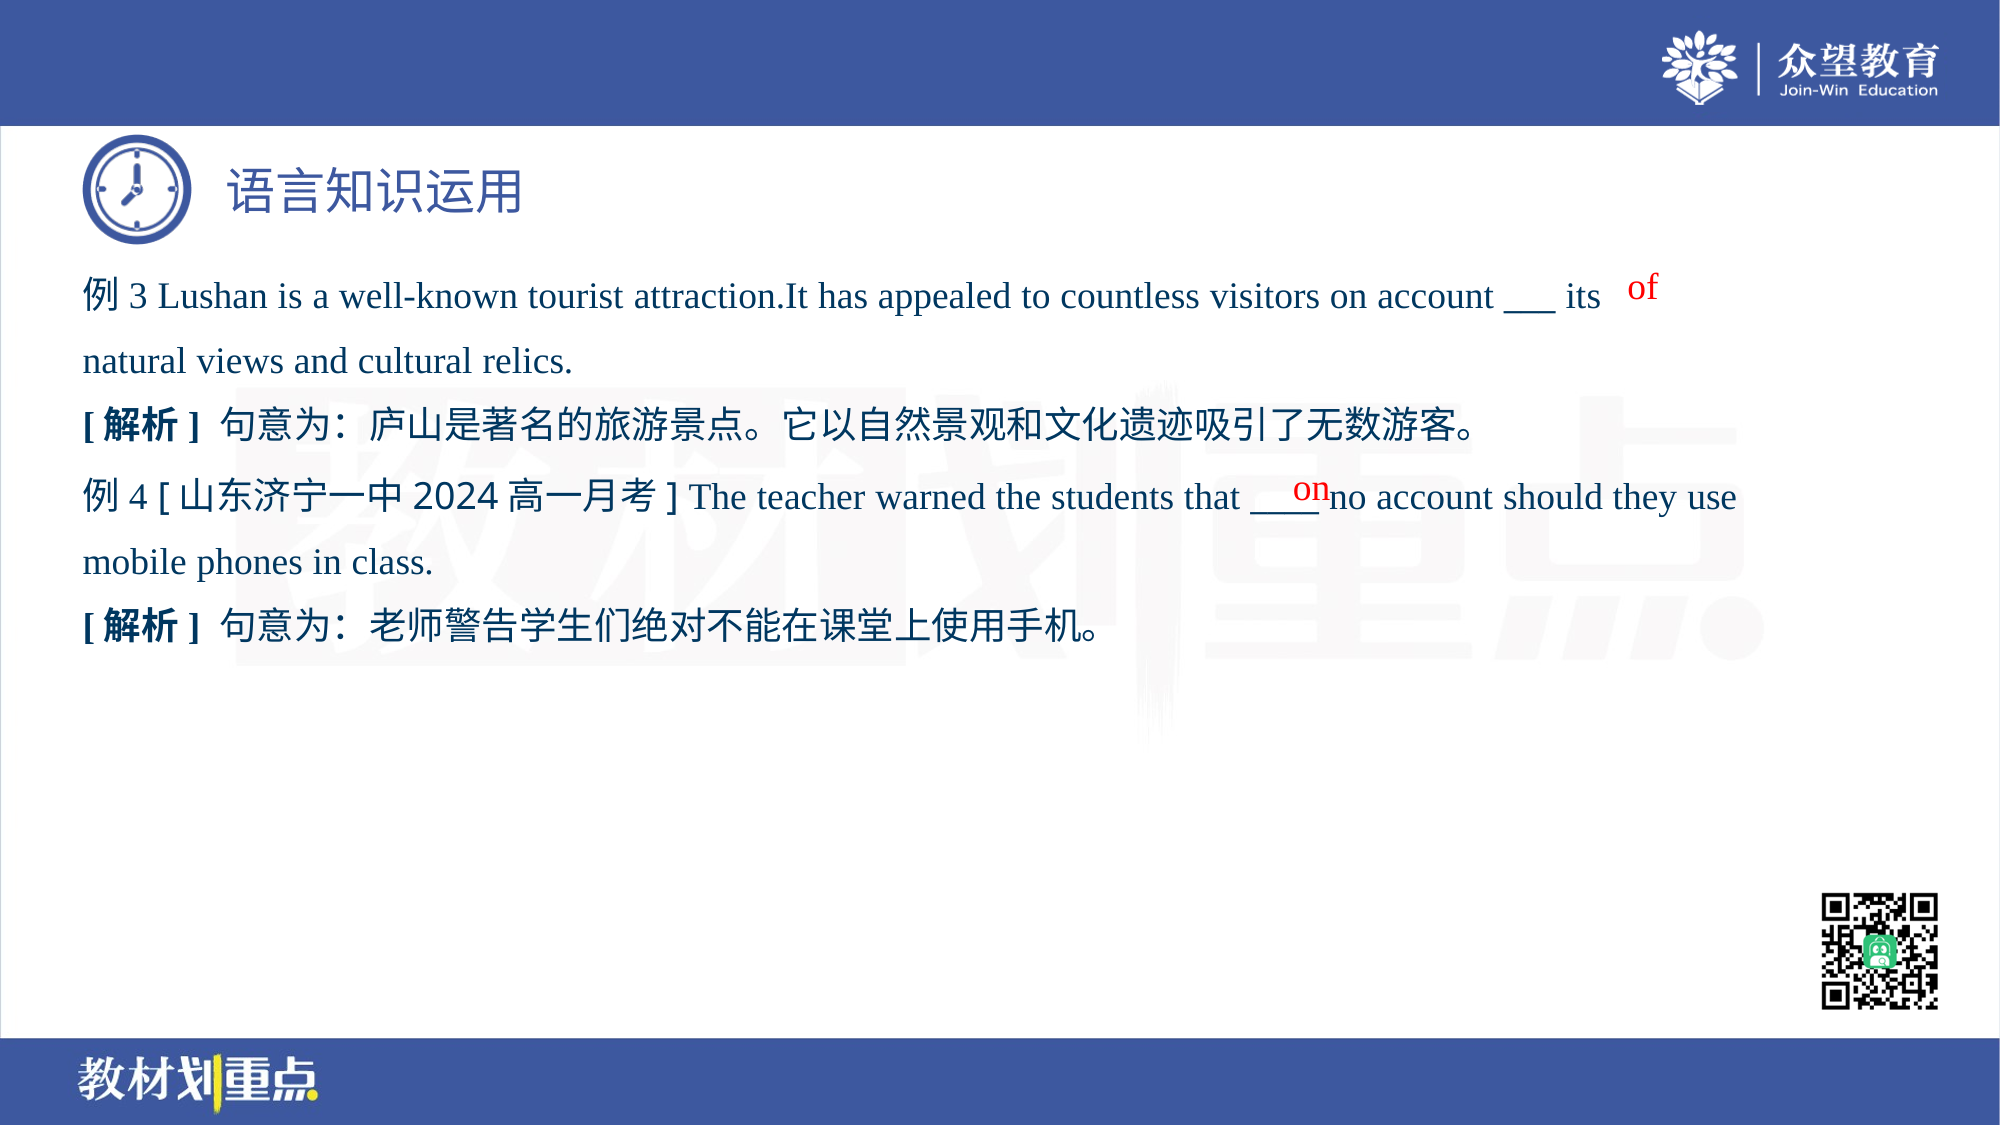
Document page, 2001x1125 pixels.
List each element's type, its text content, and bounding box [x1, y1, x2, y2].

text_box on [1279, 443, 1344, 502]
picture [0, 0, 2000, 1125]
text_box 例4 [山东济宁一中2024高一月考] The teacher warned the students that ____ no account should they use mobile phones in class. [82, 448, 1817, 575]
text_box [解析] 句意为：老师警告学生们绝对不能在课堂上使用手机。 [82, 581, 1817, 640]
text_box [解析] 句意为：庐山是著名的旅游景点。它以自然景观和文化遗迹吸引了无数游客。 [82, 380, 1817, 439]
text_box of [1613, 242, 1673, 301]
text_box 例3 Lushan is a well-known tourist attraction.It has appealed to countless visitors on account ___ its natural views and cultural relics. [82, 247, 1817, 374]
